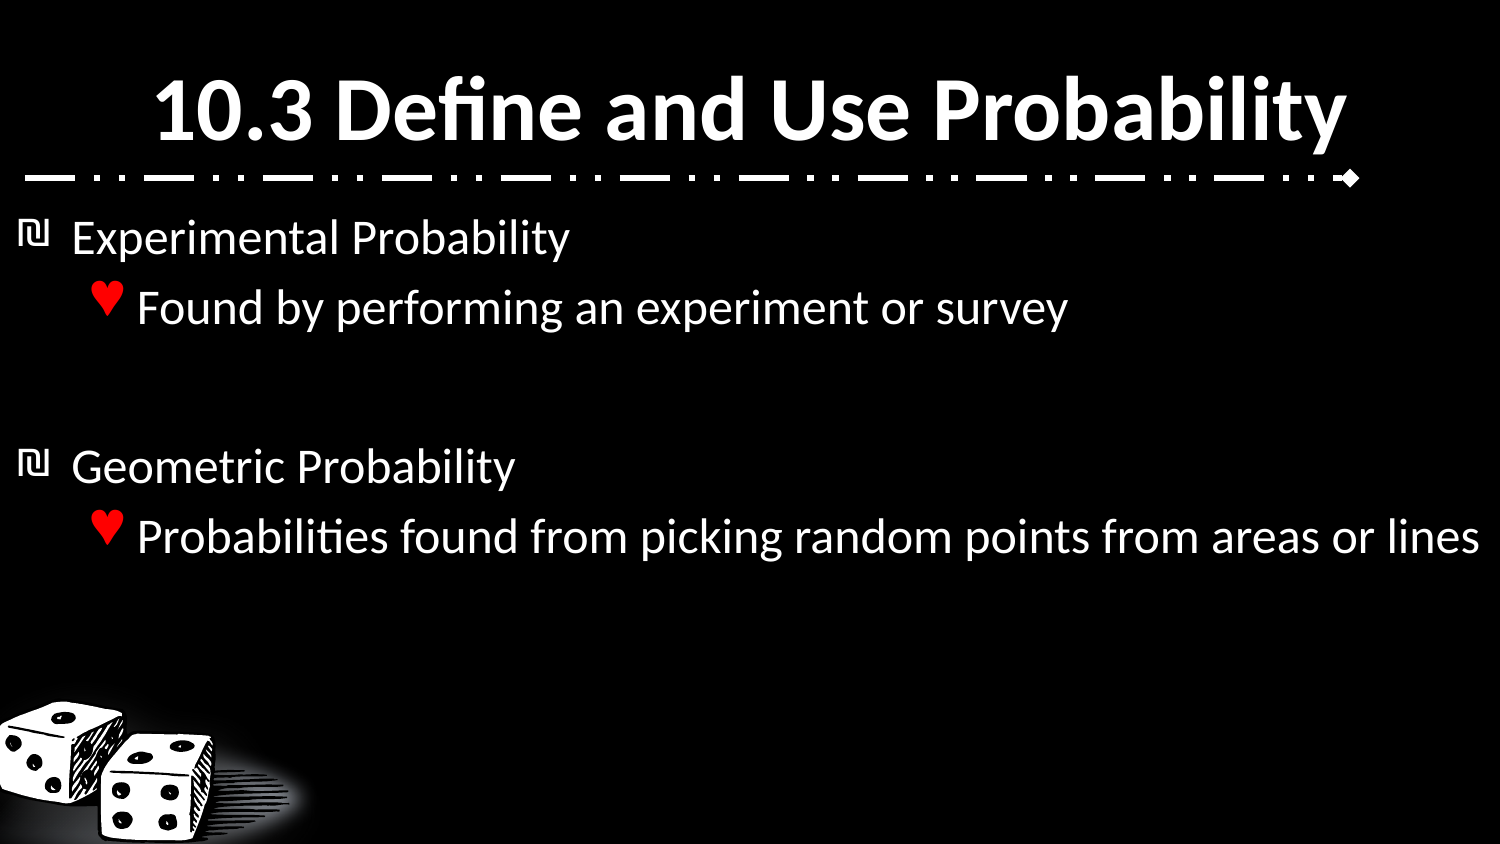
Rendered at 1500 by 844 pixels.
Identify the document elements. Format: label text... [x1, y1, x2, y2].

list Experimental Probability Found by performing an experiment or survey Geometric Probability Probabilities found from picking random points from areas or lines [0, 196, 1500, 754]
title 10.3 Define and Use Probability [0, 33, 1500, 175]
